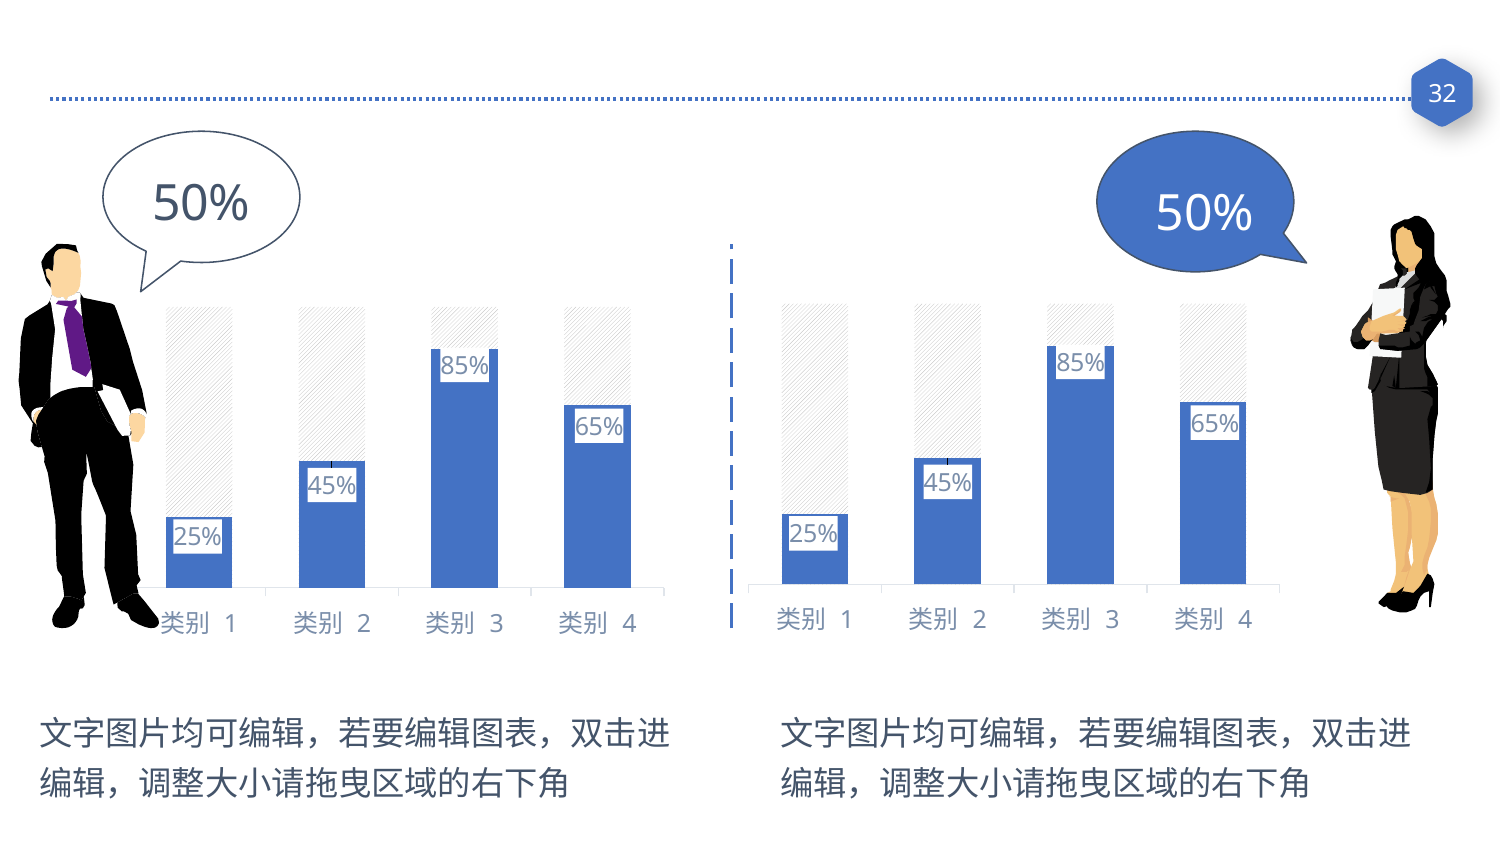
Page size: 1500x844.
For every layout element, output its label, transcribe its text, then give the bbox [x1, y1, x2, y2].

picture [18, 243, 160, 629]
text_box 50% [1115, 159, 1294, 246]
chart [737, 296, 1291, 644]
text_box 文字图片均可编辑，若要编辑图表，双击进编辑，调整大小请拖曳区域的右下角 [27, 696, 704, 808]
picture [1350, 215, 1453, 615]
text_box [134, 131, 269, 149]
chart [121, 299, 675, 647]
text_box [123, 237, 280, 277]
text_box 50% [112, 149, 291, 237]
text_box [291, 169, 300, 225]
text_box [1119, 246, 1307, 272]
text_box [1096, 160, 1115, 243]
text_box [1116, 131, 1274, 159]
text_box 文字图片均可编辑，若要编辑图表，双击进编辑，调整大小请拖曳区域的右下角 [768, 696, 1454, 808]
text_box [102, 169, 112, 225]
